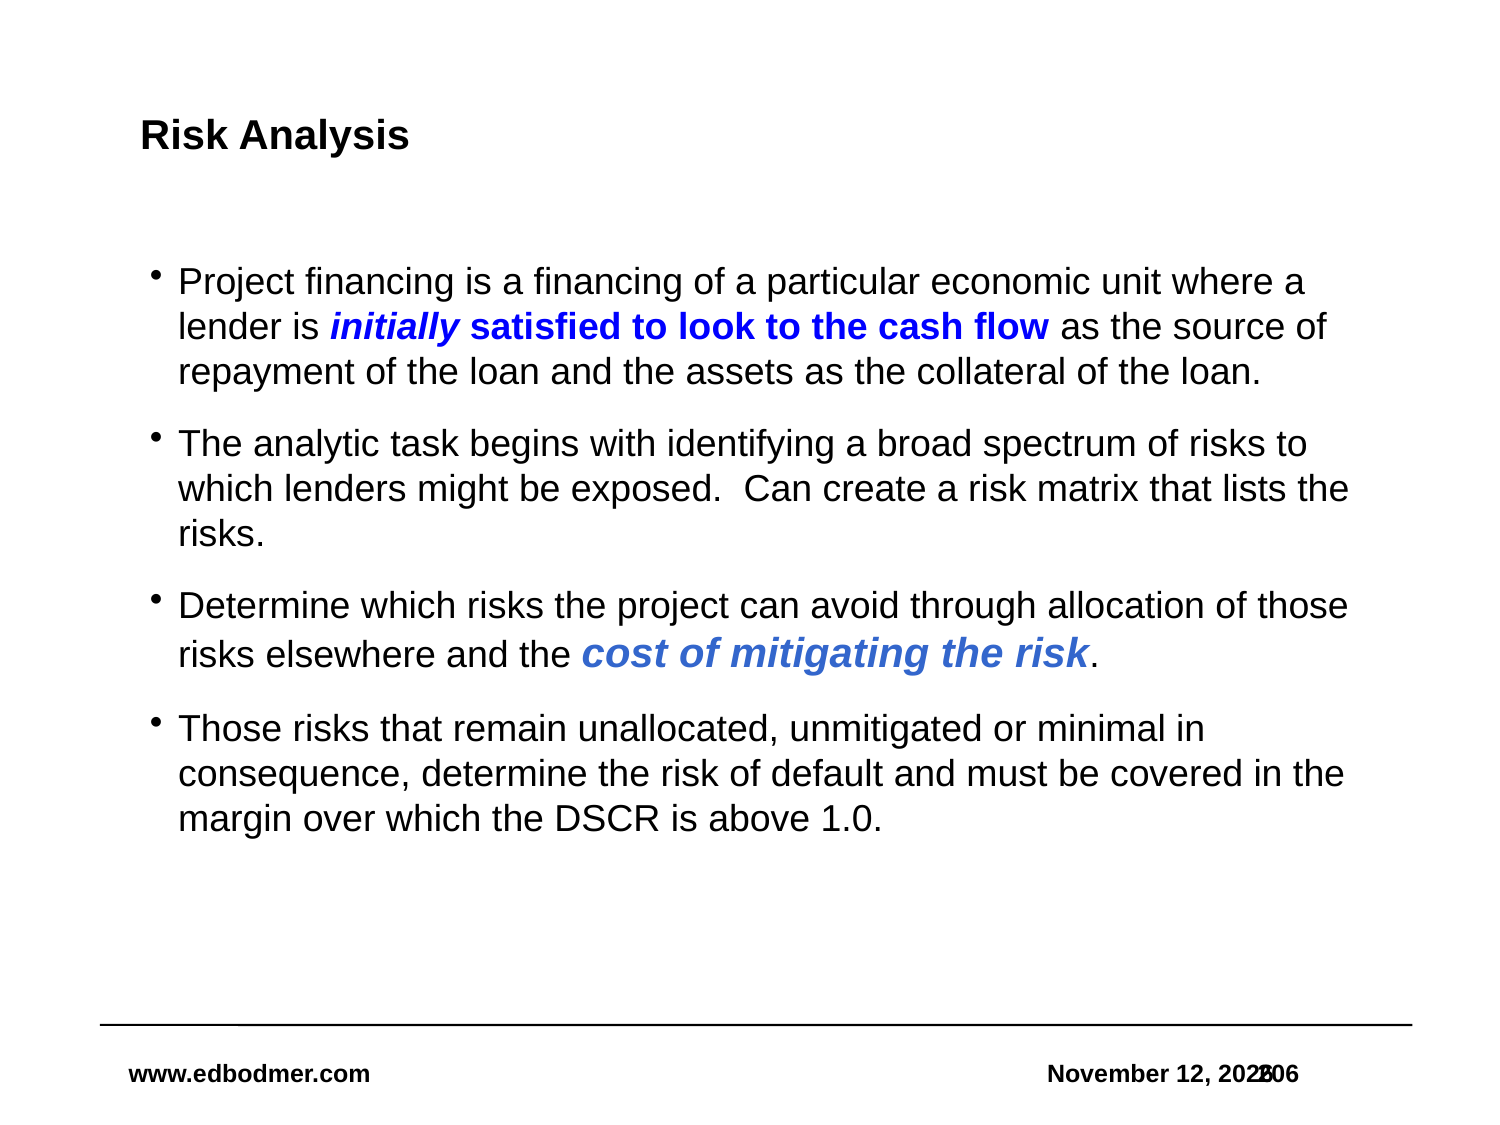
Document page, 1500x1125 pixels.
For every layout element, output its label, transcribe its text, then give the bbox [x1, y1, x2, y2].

list Project financing is a financing of a particular economic unit where a lender is initially satisfied to look to the cash flow as the source of repayment of the loan and the assets as the collateral of the loan. The analytic task begins with identifying a broad spectrum of risks to which lenders might be exposed. Can create a risk matrix that lists the risks. Determine which risks the project can avoid through allocation of those risks elsewhere and the cost of mitigating the risk. Those risks that remain unallocated, unmitigated or minimal in consequence, determine the risk of default and must be covered in the margin over which the DSCR is above 1.0. [124, 249, 1376, 1001]
title Risk Analysis [124, 99, 1288, 226]
